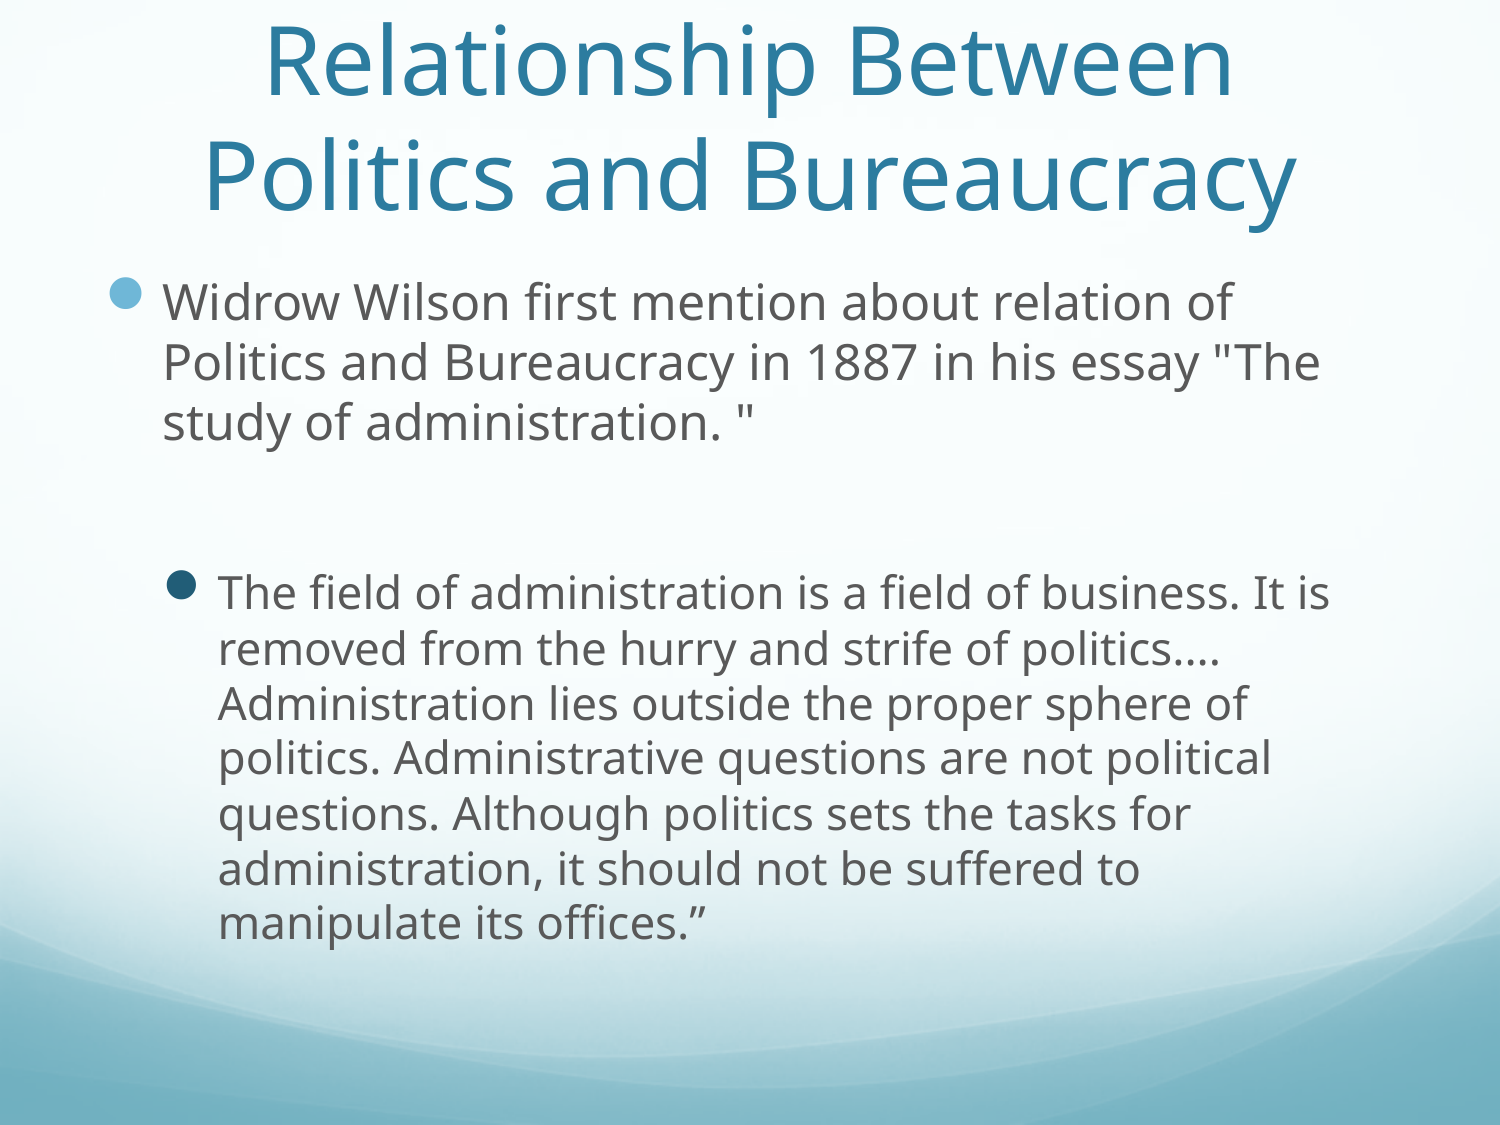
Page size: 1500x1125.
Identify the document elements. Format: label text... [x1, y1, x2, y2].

list Widrow Wilson first mention about relation of Politics and Bureaucracy in 1887 in his essay "The study of administration. " The field of administration is a field of business. It is removed from the hurry and strife of politics.... Administration lies outside the proper sphere of politics. Administrative questions are not political questions. Although politics sets the tasks for administration, it should not be suffered to manipulate its offices.” [90, 262, 1410, 975]
title Relationship Between Politics and Bureaucracy [90, 17, 1410, 237]
